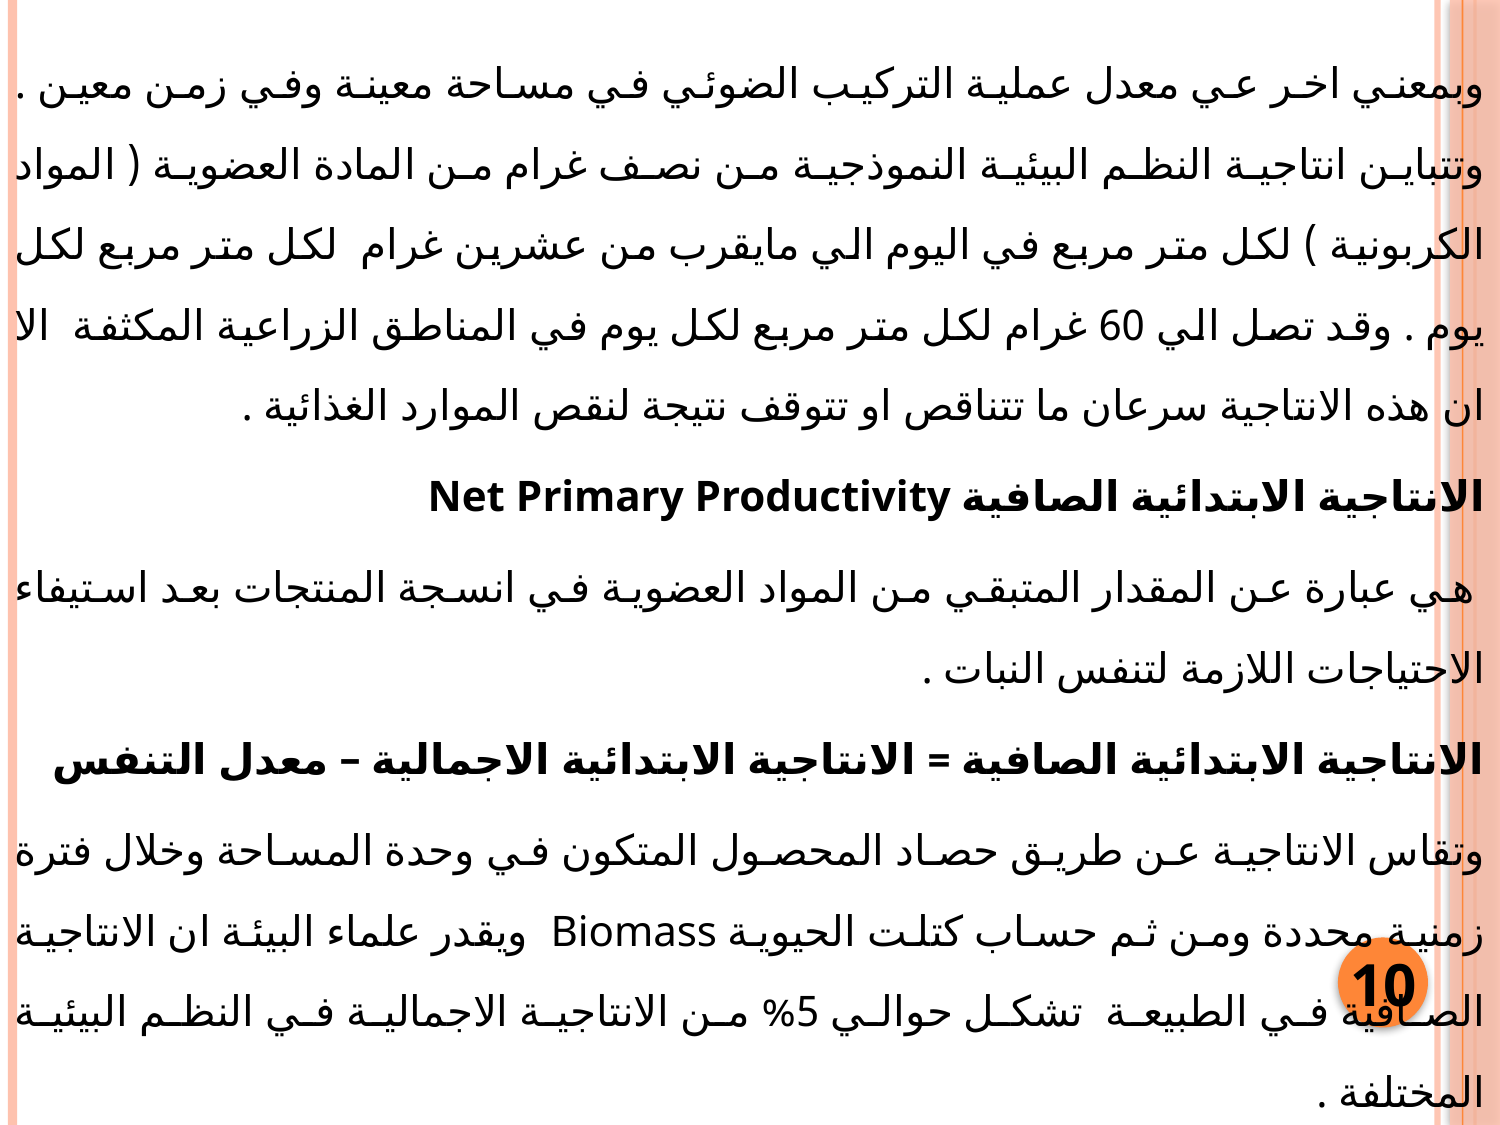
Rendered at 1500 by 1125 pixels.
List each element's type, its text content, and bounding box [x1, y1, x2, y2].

slide_number 10 [1333, 940, 1434, 1027]
list وبمعني اخر عي معدل عملية التركيب الضوئي في مساحة معينة وفي زمن معين . وتتباين انتاجية النظم البيئية النموذجية من نصف غرام من المادة العضوية ( المواد الكربونية ) لكل متر مربع في اليوم الي مايقرب من عشرين غرام لكل متر مربع لكل يوم . وقد تصل الي 60 غرام لكل متر مربع لكل يوم في المناطق الزراعية المكثفة الا ان هذه الانتاجية سرعان ما تتناقص او تتوقف نتيجة لنقص الموارد الغذائية . الانتاجية الابتدائية الصافية Net Primary Productivity هي عبارة عن المقدار المتبقي من المواد العضوية في انسجة المنتجات بعد استيفاء الاحتياجات اللازمة لتنفس النبات . الانتاجية الابتدائية الصافية = الانتاجية الابتدائية الاجمالية – معدل التنفس وتقاس الانتاجية عن طريق حصاد المحصول المتكون في وحدة المساحة وخلال فترة زمنية محددة ومن ثم حساب كتلت الحيوية Biomass ويقدر علماء البيئة ان الانتاجية الصافية في الطبيعة تشكل حوالي 5% من الانتاجية الاجمالية في النظم البيئية المختلفة . [0, 19, 1500, 1125]
